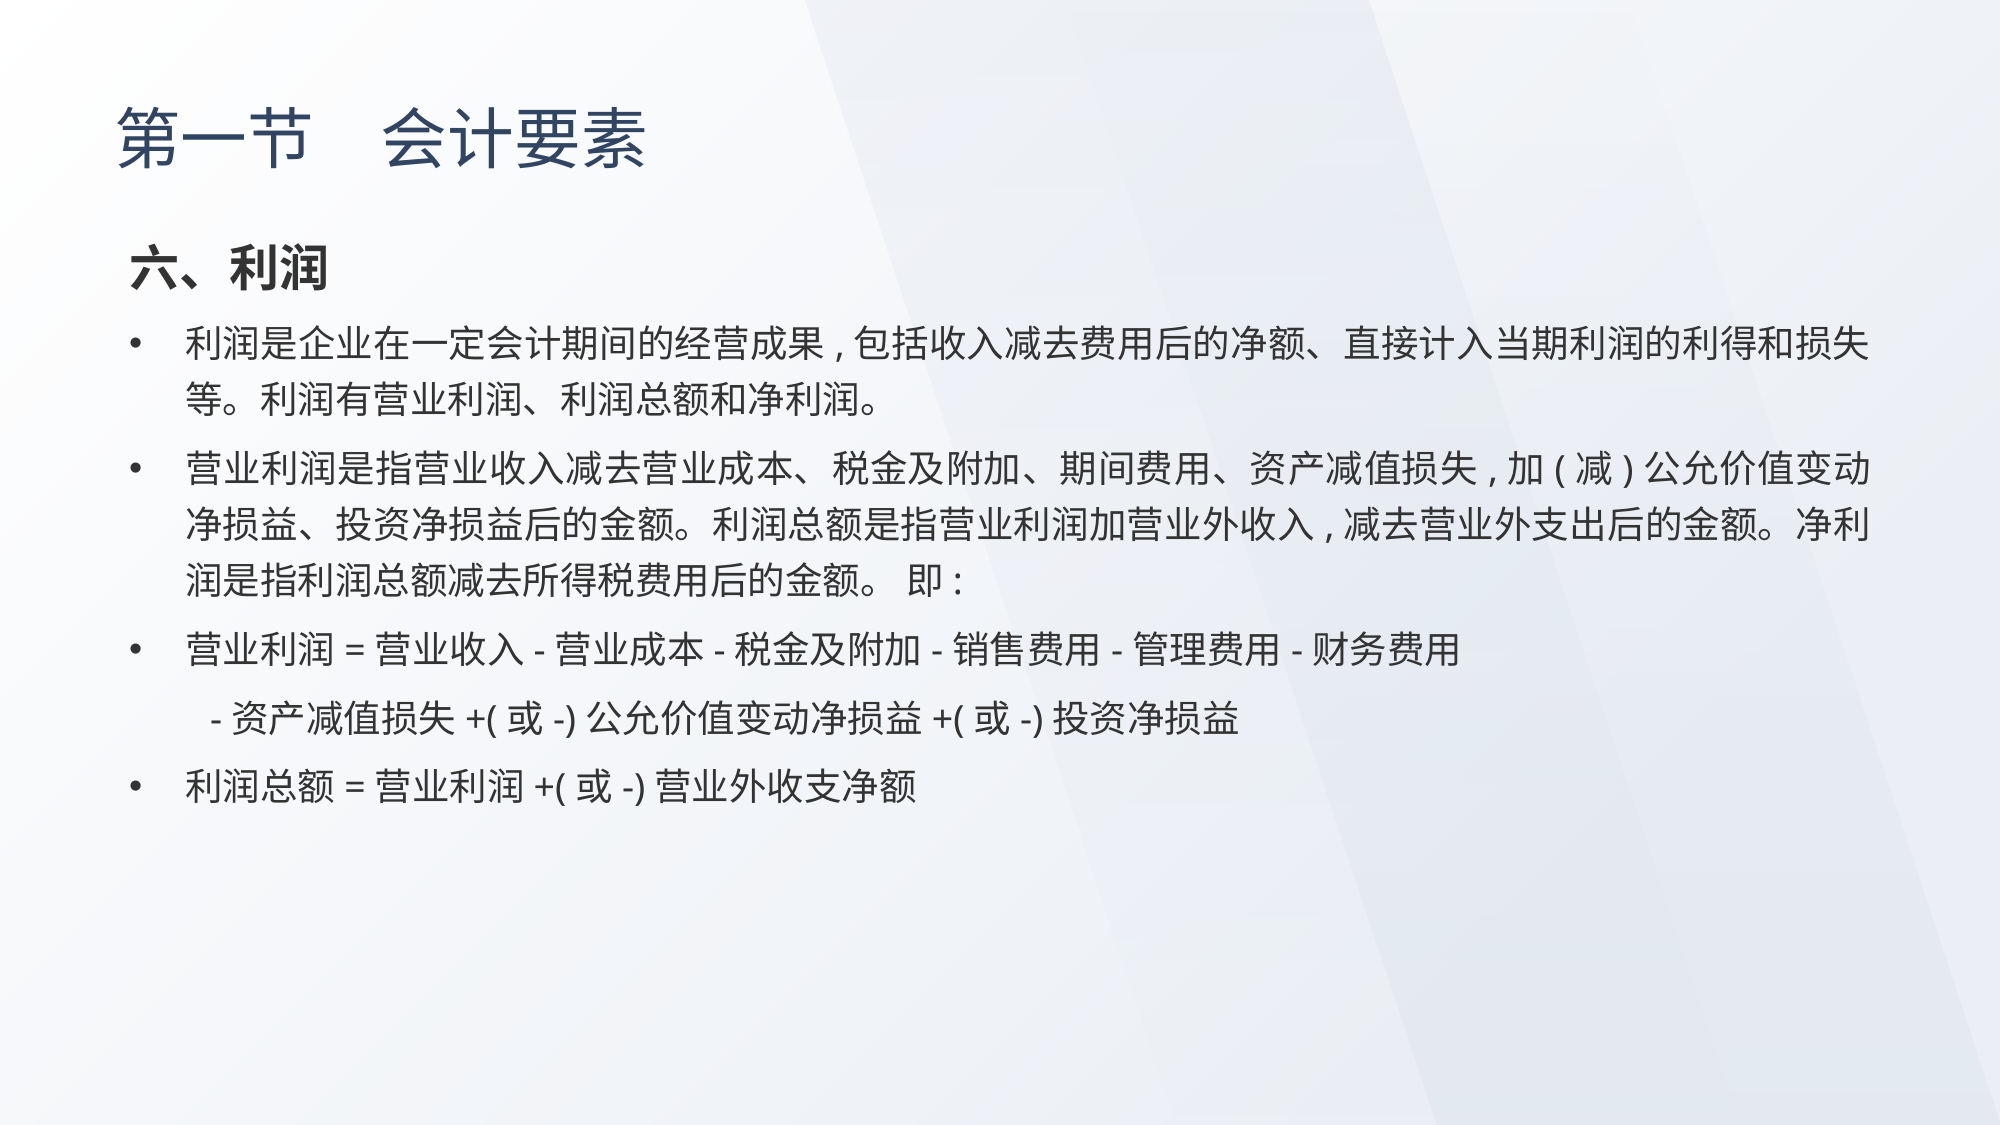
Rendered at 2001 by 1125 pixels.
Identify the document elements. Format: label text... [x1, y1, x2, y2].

text_box 六、利润 利润是企业在一定会计期间的经营成果,包括收入减去费用后的净额、直接计入当期利润的利得和损失等。利润有营业利润、利润总额和净利润。 营业利润是指营业收入减去营业成本、税金及附加、期间费用、资产减值损失,加(减)公允价值变动净损益、投资净损益后的金额。利润总额是指营业利润加营业外收入,减去营业外支出后的金额。净利润是指利润总额减去所得税费用后的金额。 即: 营业利润=营业收入-营业成本-税金及附加-销售费用-管理费用-财务费用 -资产减值损失+(或-)公允价值变动净损益+(或-)投资净损益 利润总额=营业利润+(或-)营业外收支净额 [114, 213, 1886, 1013]
title 第一节 会计要素 [114, 59, 1886, 178]
